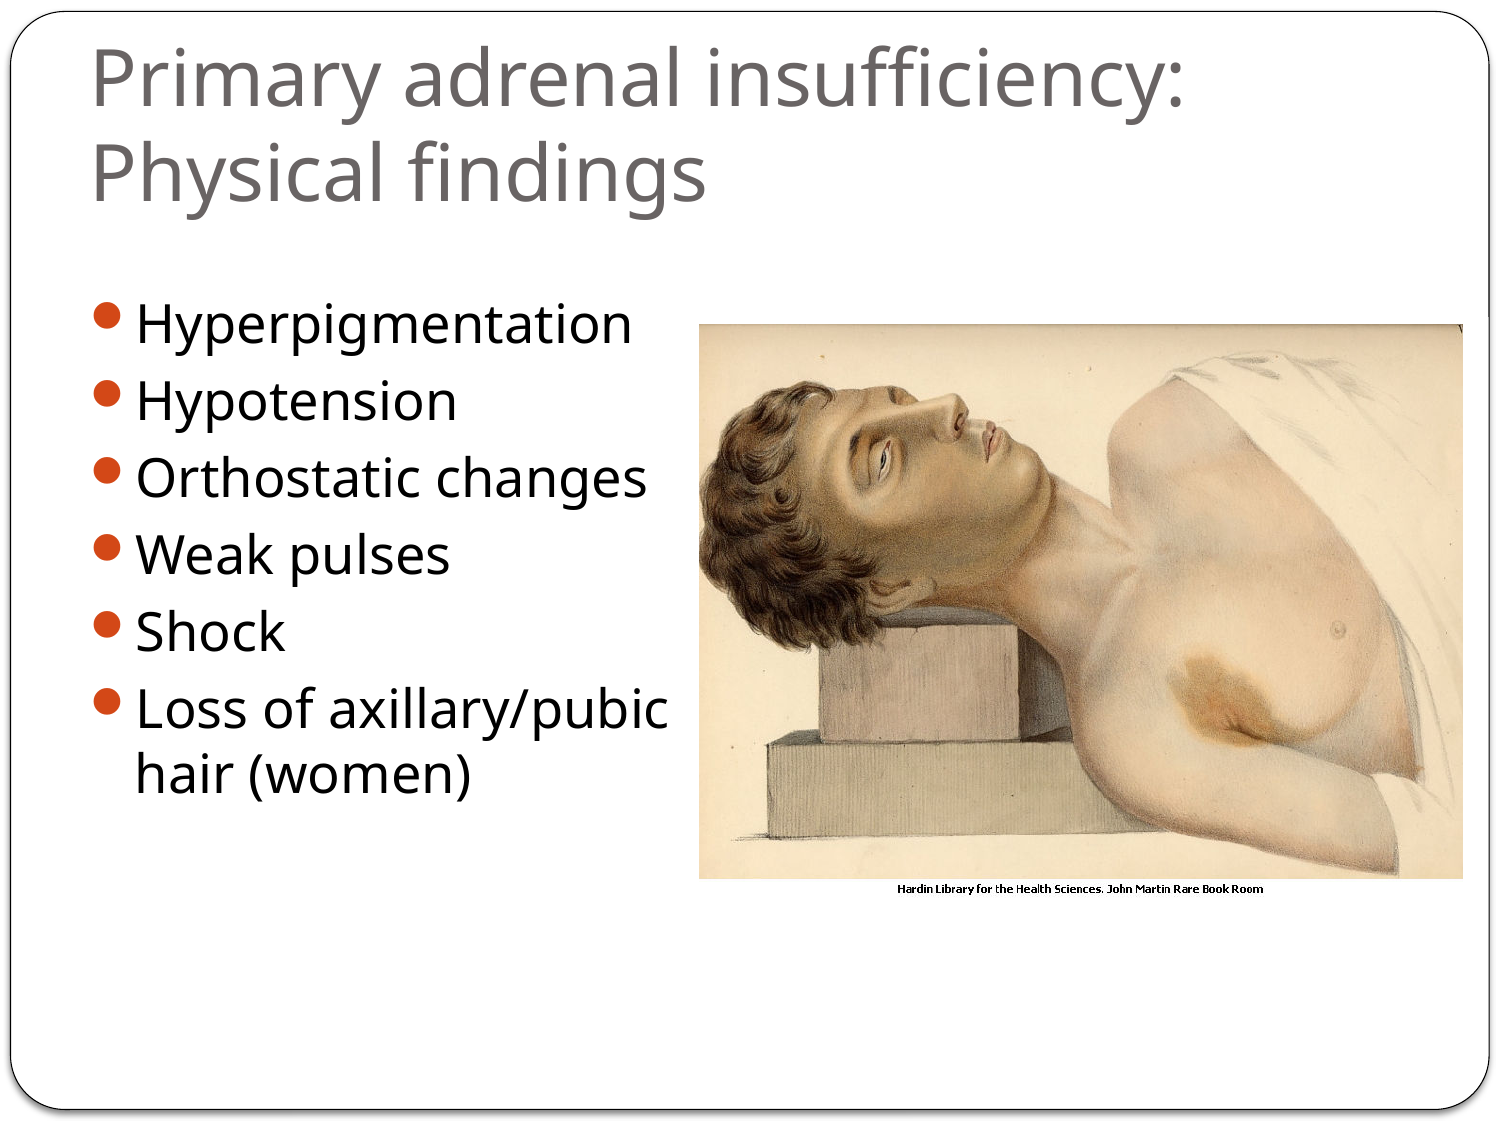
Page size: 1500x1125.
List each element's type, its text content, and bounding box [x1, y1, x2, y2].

title Primary adrenal insufficiency: Physical findings [75, 20, 1313, 233]
list Hyperpigmentation Hypotension Orthostatic changes Weak pulses Shock Loss of axillary/pubic hair (women) [75, 282, 738, 1006]
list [699, 324, 1463, 898]
